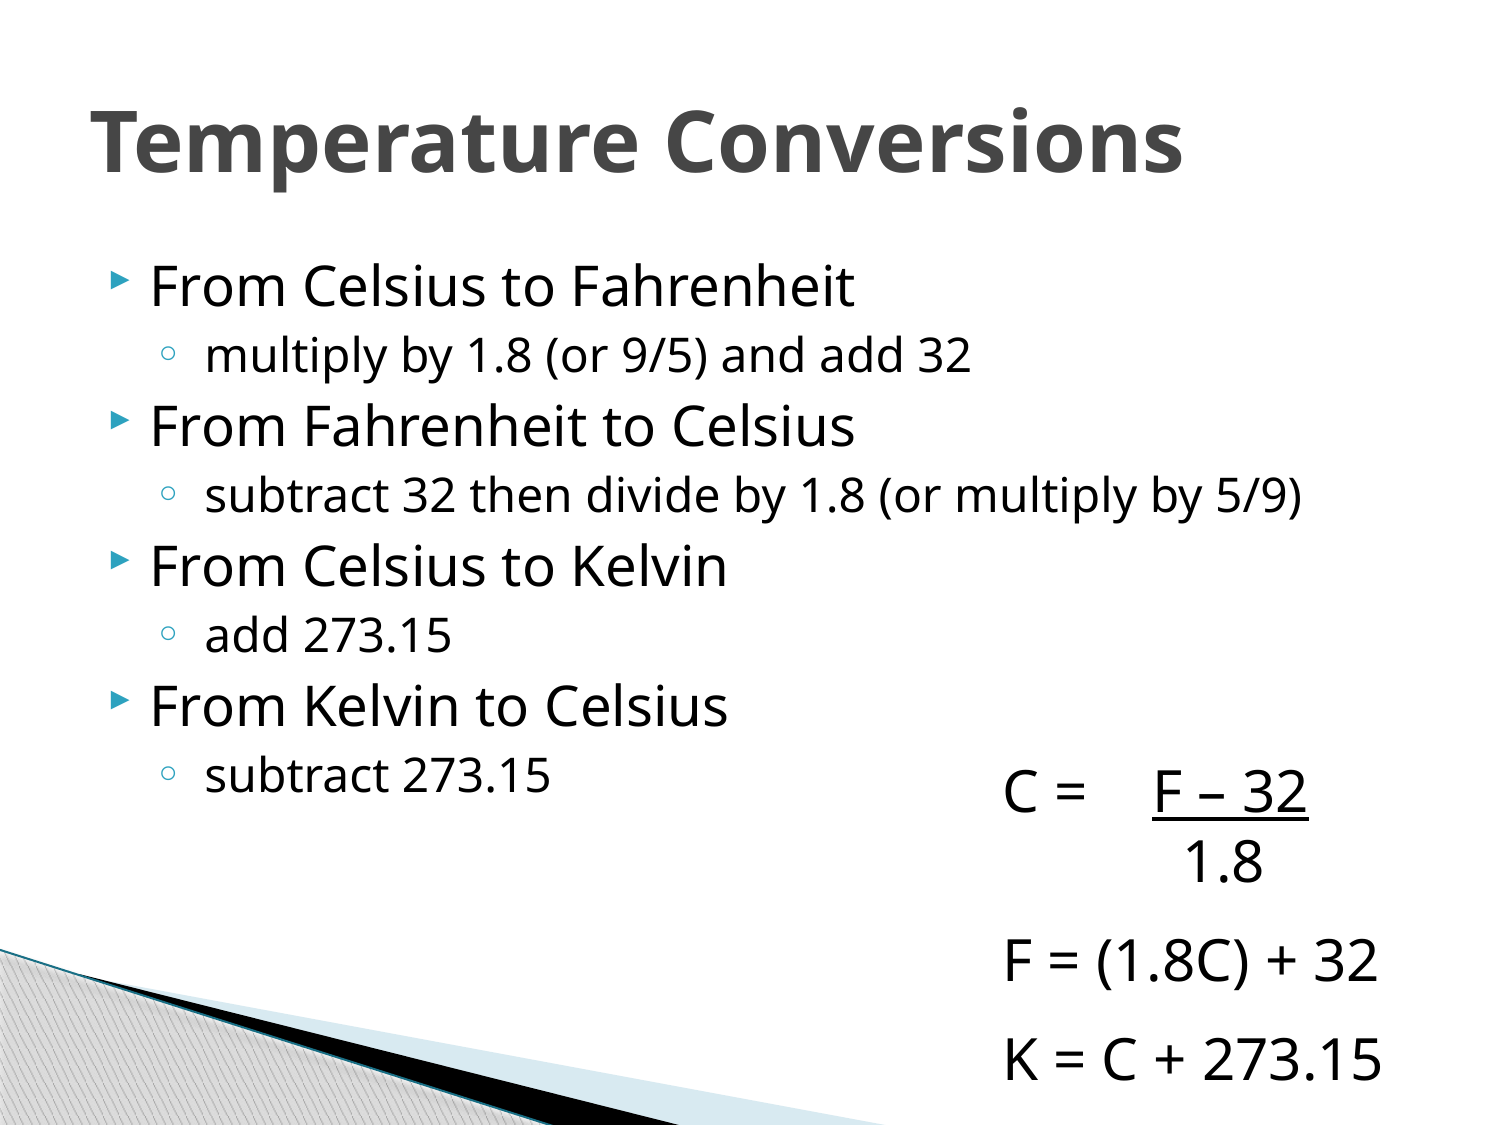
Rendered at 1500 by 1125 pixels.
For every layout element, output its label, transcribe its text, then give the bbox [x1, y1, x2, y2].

title Temperature Conversions [75, 45, 1425, 233]
list From Celsius to Fahrenheit multiply by 1.8 (or 9/5) and add 32 From Fahrenheit to Celsius subtract 32 then divide by 1.8 (or multiply by 5/9) From Celsius to Kelvin add 273.15 From Kelvin to Celsius subtract 273.15 [75, 243, 1425, 986]
text_box C = F – 32 1.8 F = (1.8C) + 32 K = C + 273.15 [987, 746, 1488, 1100]
